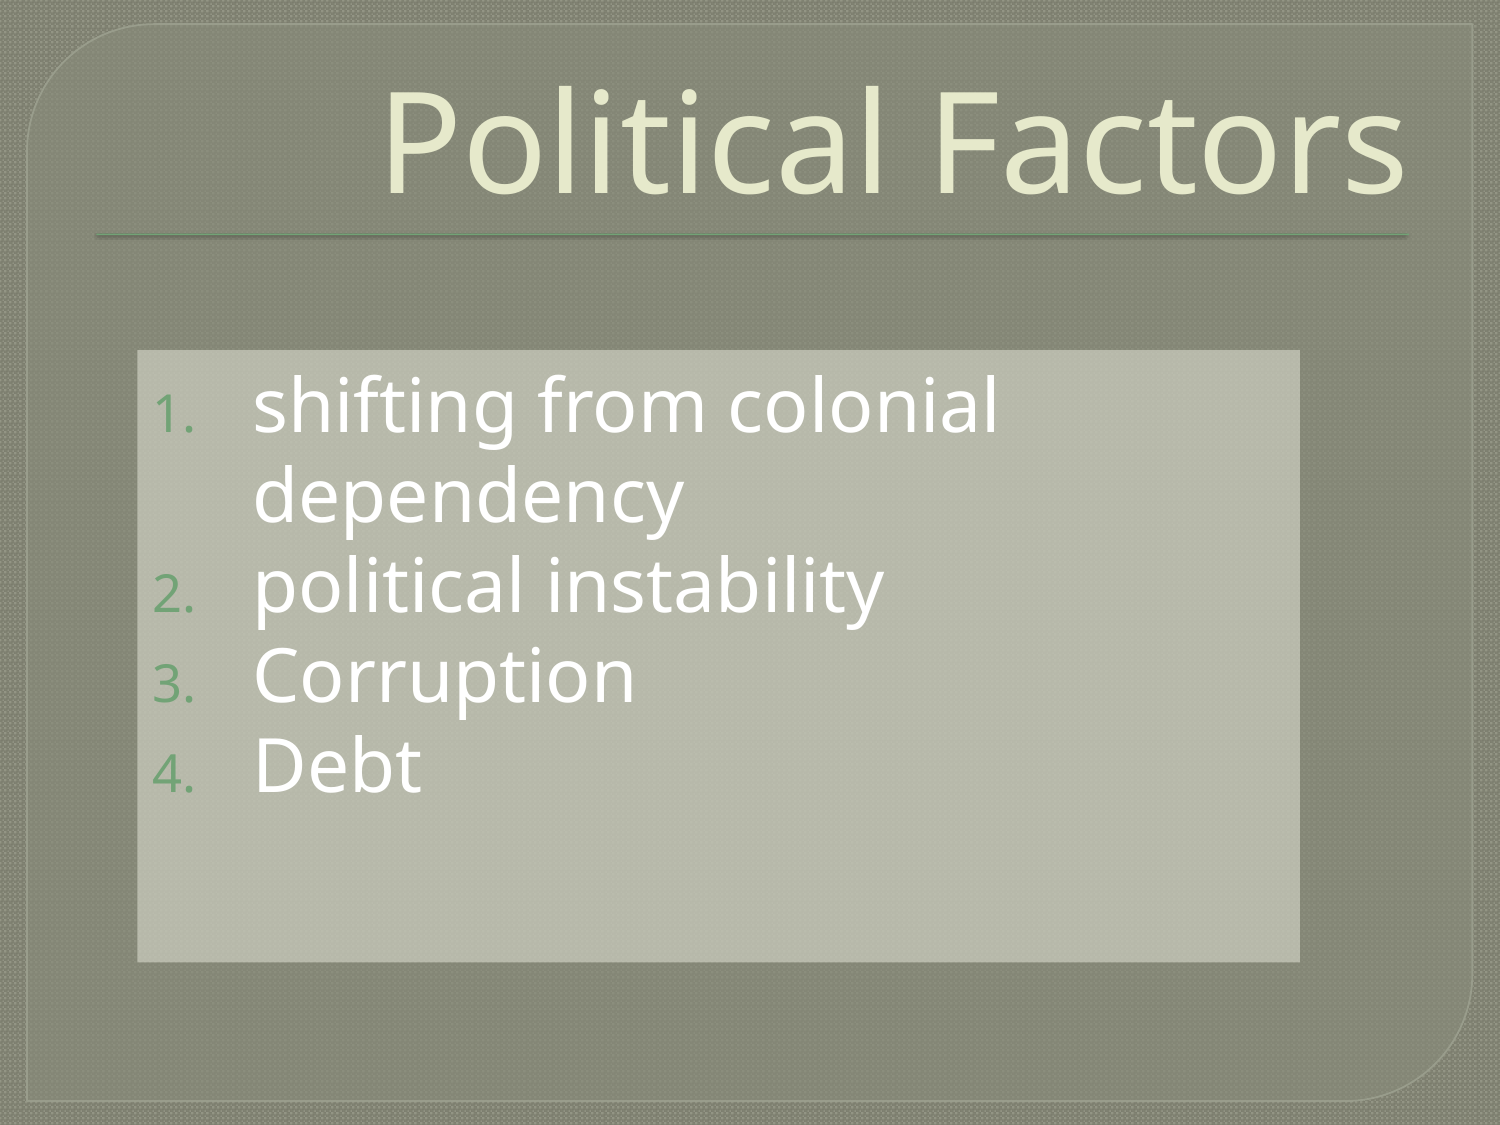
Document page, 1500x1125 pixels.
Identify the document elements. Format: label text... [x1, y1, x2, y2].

title Political Factors [75, 41, 1425, 230]
list shifting from colonial dependency political instability Corruption Debt [137, 350, 1300, 963]
